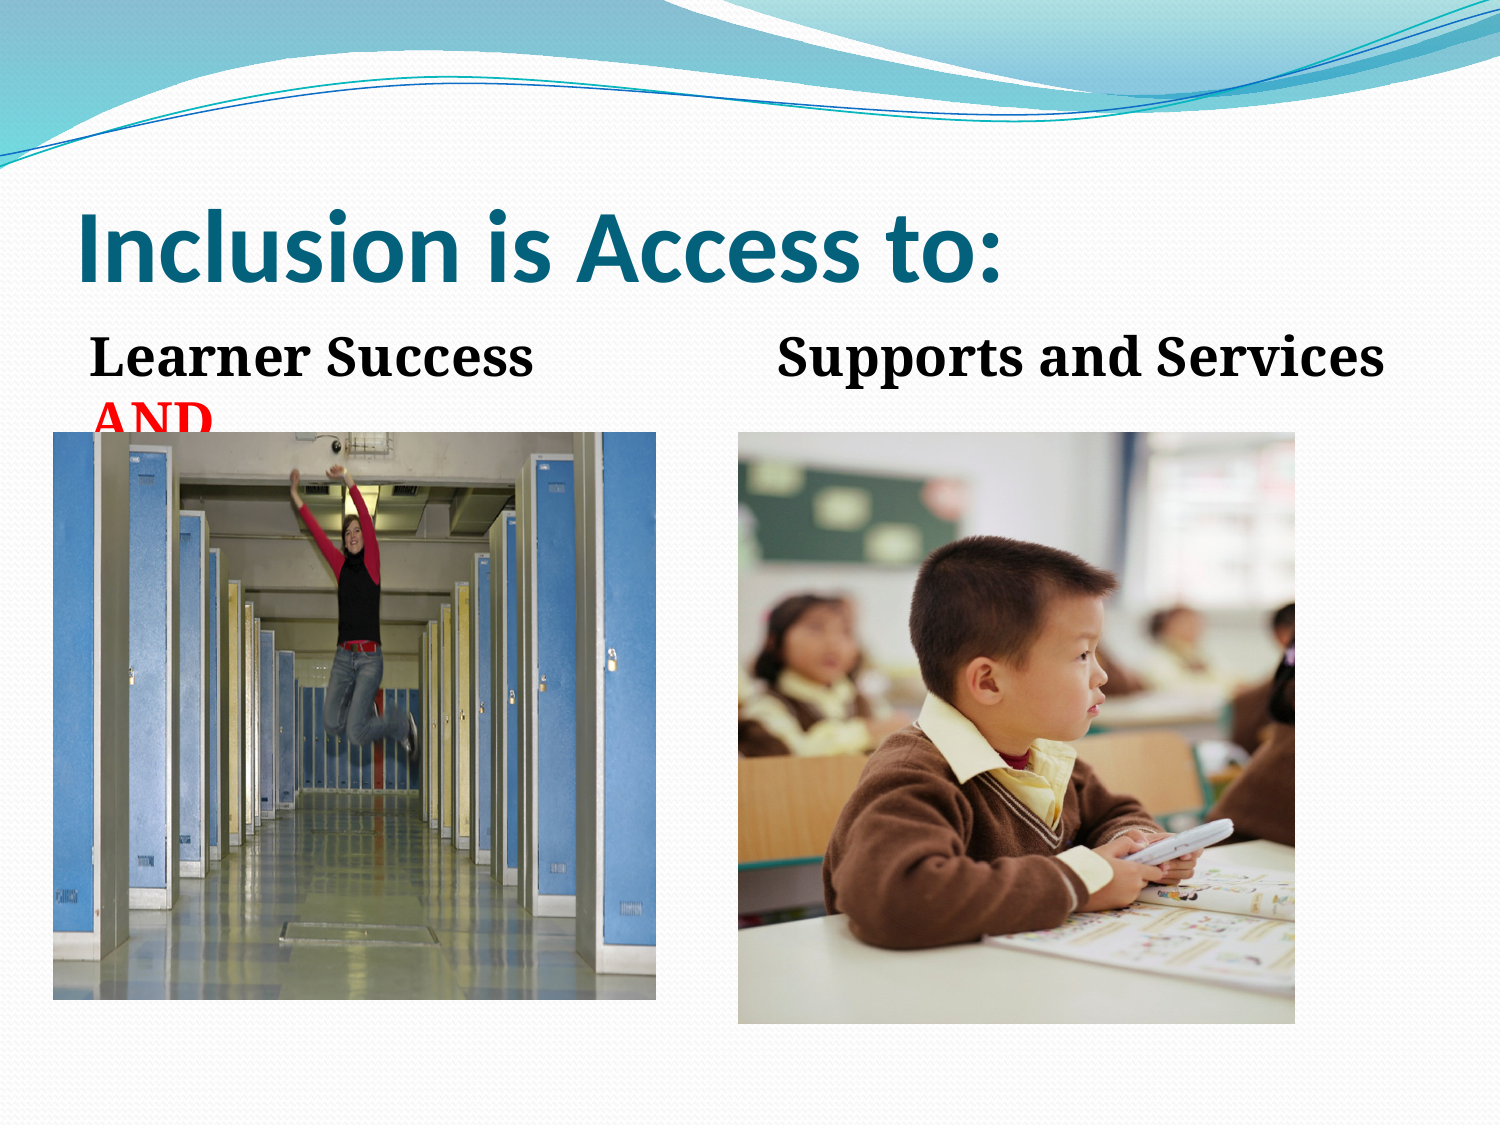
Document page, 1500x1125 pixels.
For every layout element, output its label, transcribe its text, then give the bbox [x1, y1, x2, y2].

list Supports and Services [762, 314, 1425, 1043]
list Learner Success AND [75, 314, 738, 1043]
picture [737, 432, 1295, 1024]
title Inclusion is Access to: [75, 115, 1425, 303]
picture [52, 432, 656, 1000]
